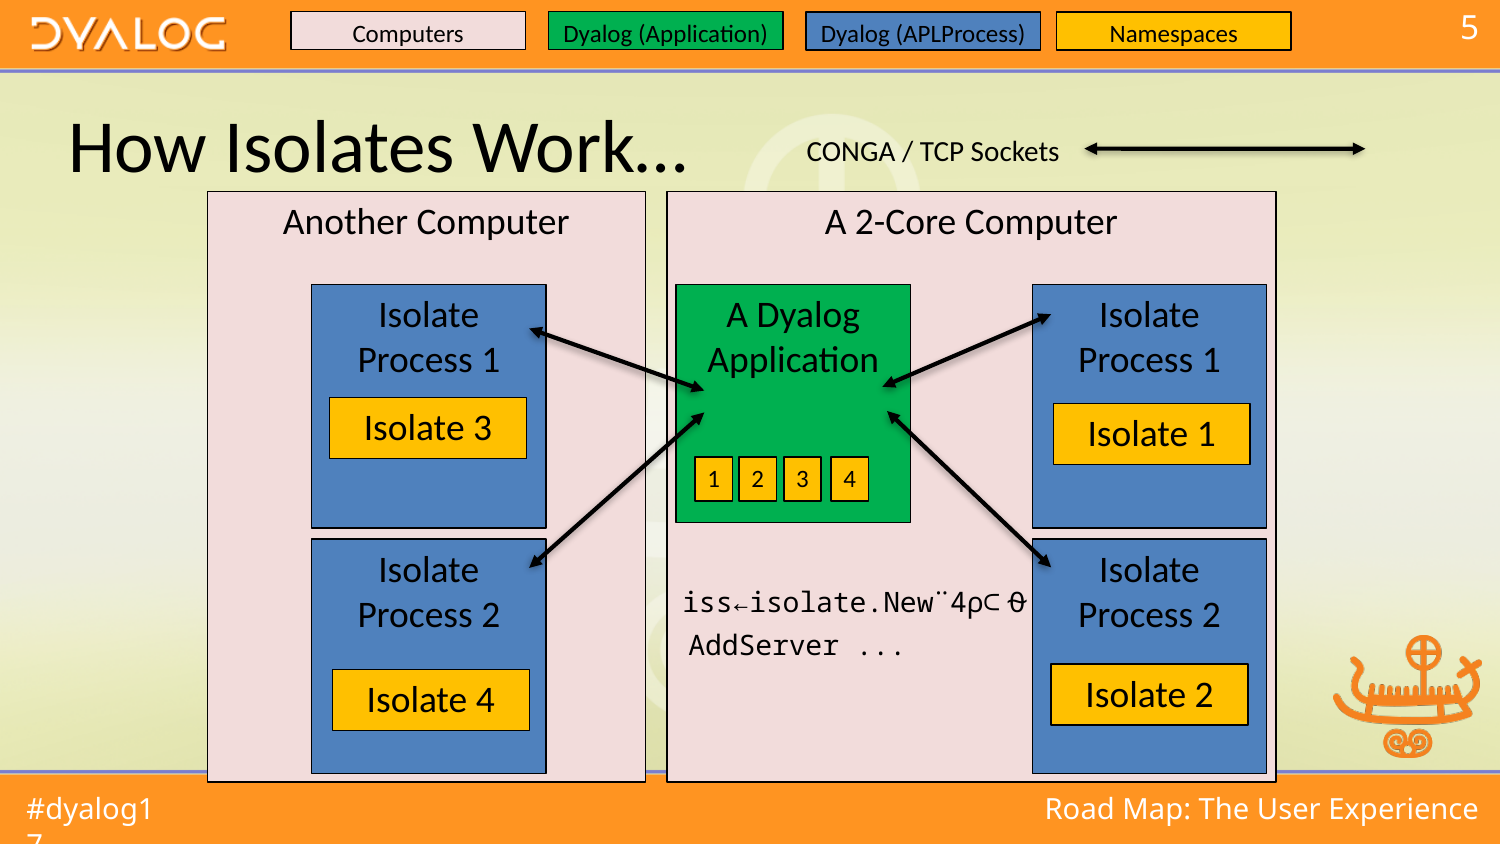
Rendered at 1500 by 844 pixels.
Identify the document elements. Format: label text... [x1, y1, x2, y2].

text_box Dyalog (Application) [548, 11, 783, 50]
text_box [528, 328, 705, 391]
text_box 3 [783, 456, 822, 501]
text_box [882, 313, 1052, 388]
text_box 4 [830, 456, 869, 501]
title How Isolates Work… [53, 94, 1425, 192]
picture [0, 0, 1500, 844]
text_box Isolate 3 [329, 397, 527, 459]
text_box A 2-Core Computer [666, 192, 1277, 783]
text_box Namespaces [1056, 12, 1292, 50]
text_box Isolate 4 [332, 669, 530, 731]
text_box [528, 412, 705, 569]
text_box Dyalog (APLProcess) [806, 12, 1041, 50]
text_box Isolate Process 1 [1032, 284, 1267, 529]
text_box 1 [710, 456, 733, 501]
text_box iss←isolate.New¨4⍴⊂⍬ [667, 576, 1049, 626]
text_box Another Computer [207, 191, 646, 783]
text_box Isolate Process 1 [311, 284, 547, 529]
text_box CONGA / TCP Sockets [791, 125, 1085, 175]
text_box Isolate 1 [1053, 403, 1251, 465]
text_box AddServer ... [673, 620, 922, 669]
text_box Isolate 2 [1051, 663, 1248, 725]
text_box A Dyalog Application [676, 284, 911, 523]
text_box Isolate Process 2 [1032, 539, 1267, 774]
text_box Computers [290, 11, 526, 50]
text_box Isolate Process 2 [311, 539, 547, 774]
text_box 2 [739, 456, 777, 501]
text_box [886, 410, 1052, 568]
